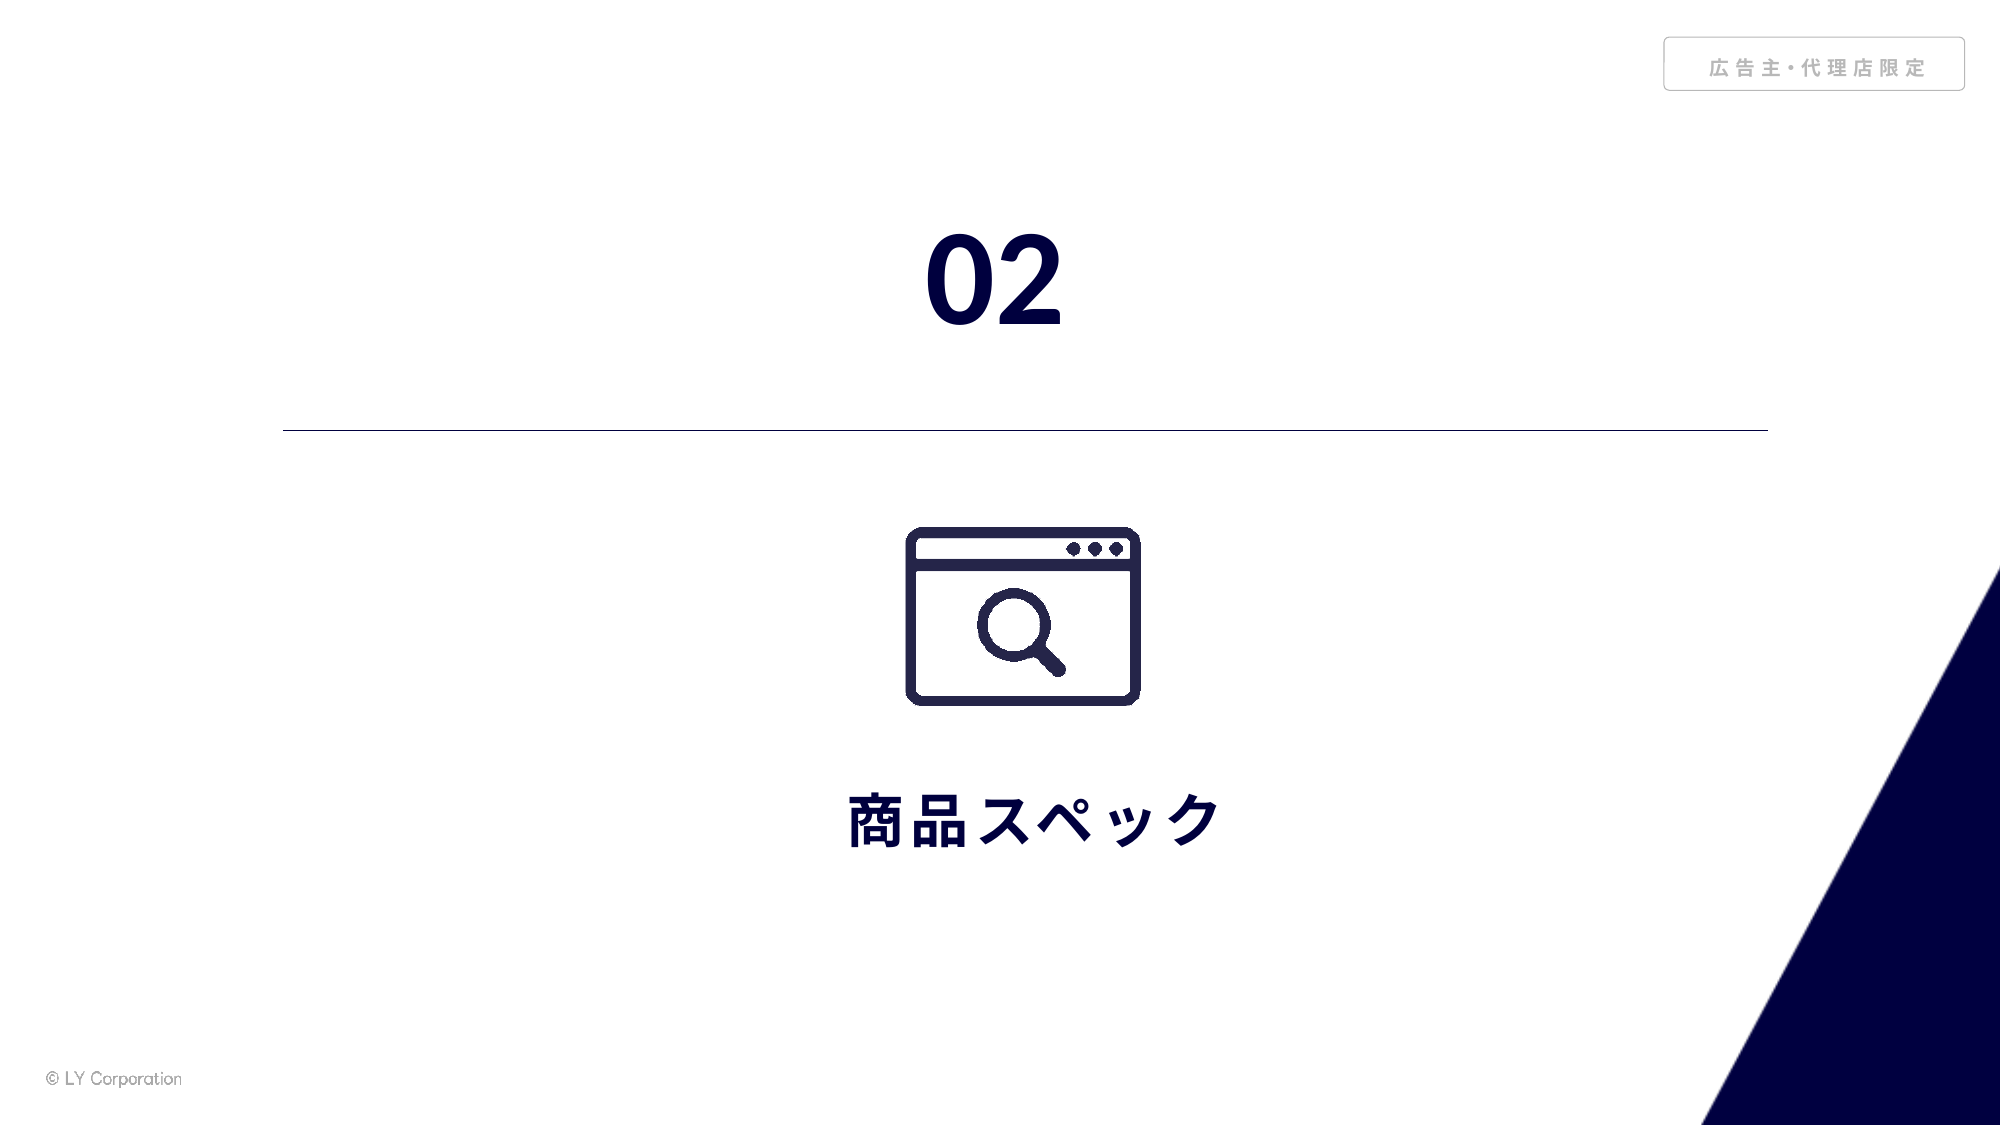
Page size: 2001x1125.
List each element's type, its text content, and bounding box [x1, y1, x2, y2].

picture [46, 1071, 181, 1088]
picture [892, 495, 1153, 736]
list 02 [910, 198, 1136, 373]
list 商品スペック [547, 785, 1523, 875]
